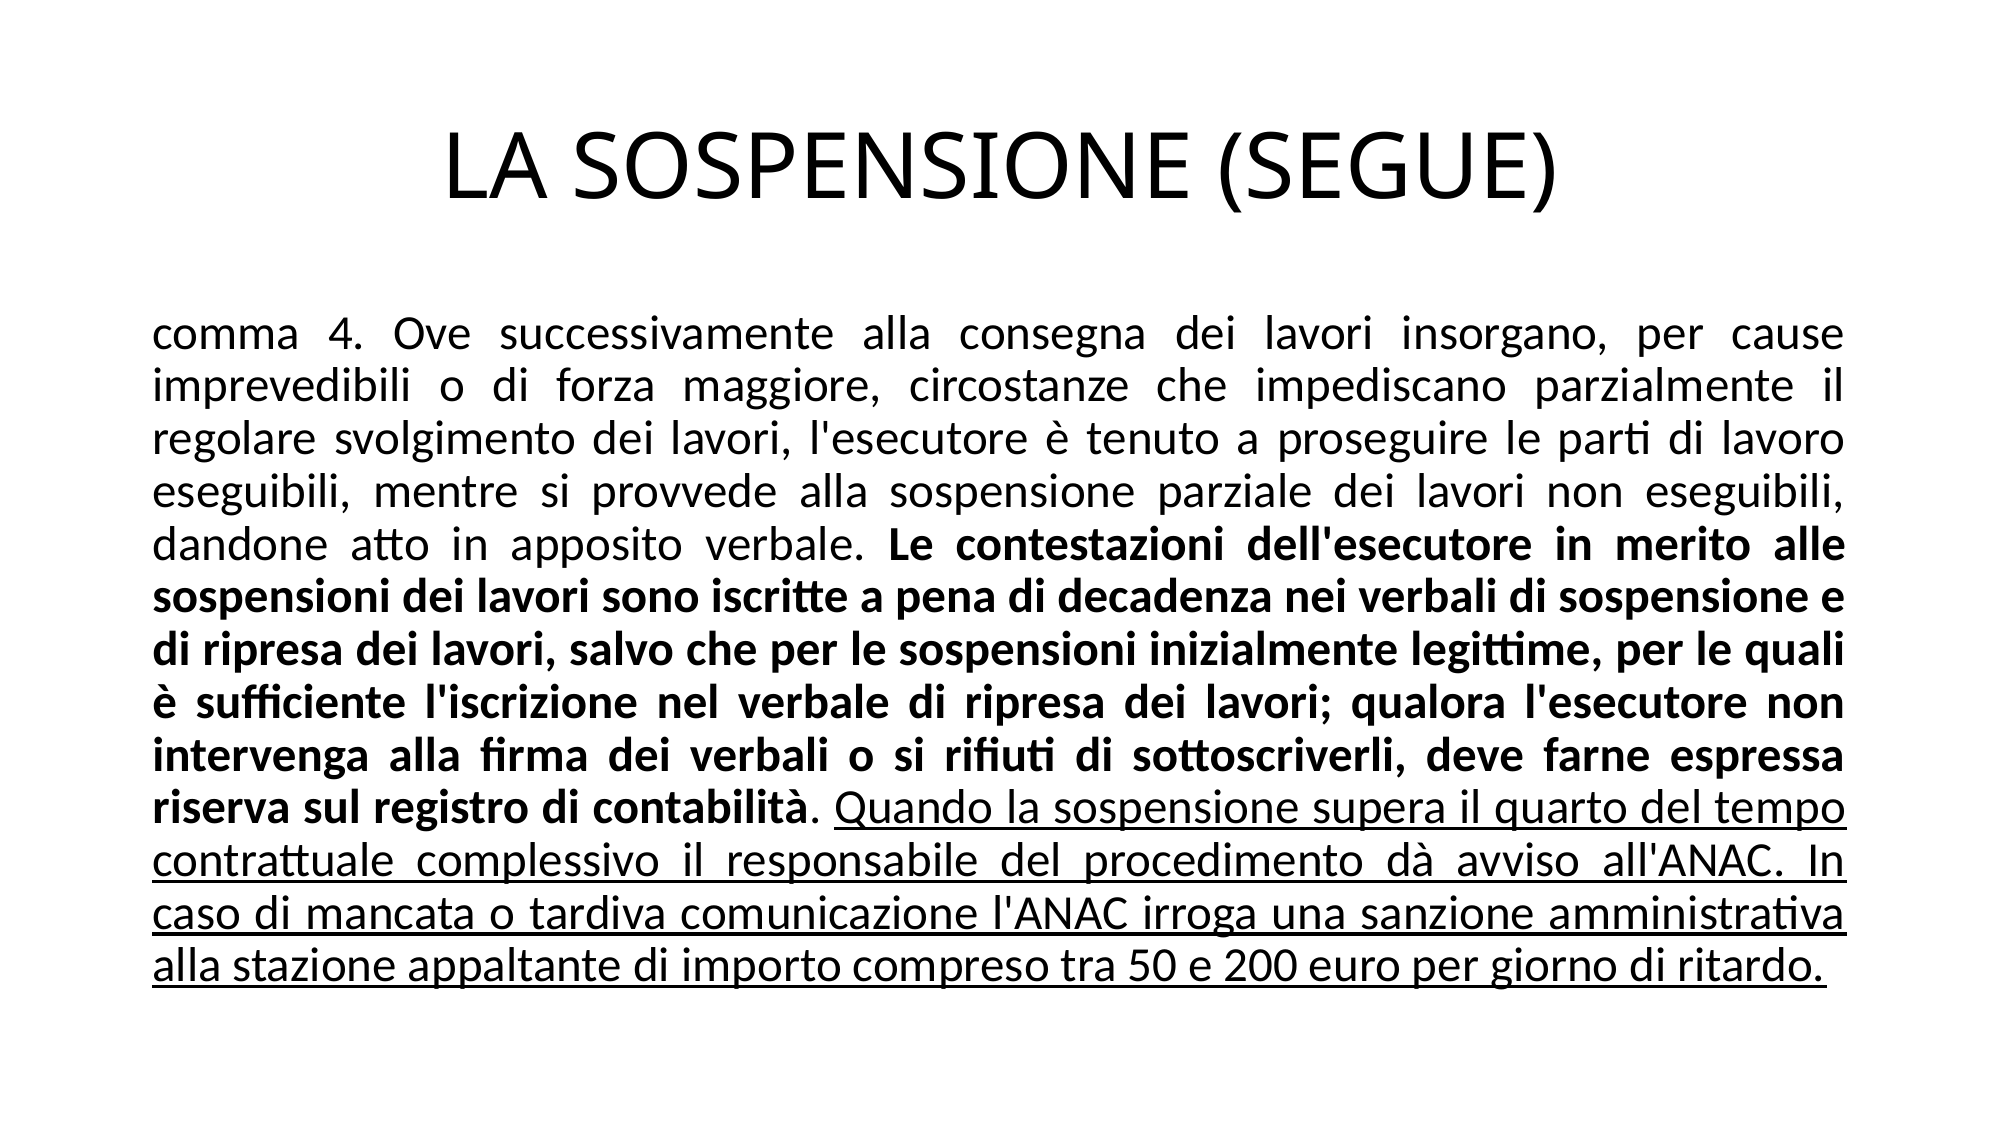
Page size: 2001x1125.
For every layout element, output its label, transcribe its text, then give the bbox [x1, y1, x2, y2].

title LA SOSPENSIONE (SEGUE) [137, 59, 1863, 278]
list comma 4. Ove successivamente alla consegna dei lavori insorgano, per cause imprevedibili o di forza maggiore, circostanze che impediscano parzialmente il regolare svolgimento dei lavori, l'esecutore è tenuto a proseguire le parti di lavoro eseguibili, mentre si provvede alla sospensione parziale dei lavori non eseguibili, dandone atto in apposito verbale. Le contestazioni dell'esecutore in merito alle sospensioni dei lavori sono iscritte a pena di decadenza nei verbali di sospensione e di ripresa dei lavori, salvo che per le sospensioni inizialmente legittime, per le quali è sufficiente l'iscrizione nel verbale di ripresa dei lavori; qualora l'esecutore non intervenga alla firma dei verbali o si rifiuti di sottoscriverli, deve farne espressa riserva sul registro di contabilità. Quando la sospensione supera il quarto del tempo contrattuale complessivo il responsabile del procedimento dà avviso all'ANAC. In caso di mancata o tardiva comunicazione l'ANAC irroga una sanzione amministrativa alla stazione appaltante di importo compreso tra 50 e 200 euro per giorno di ritardo. [137, 299, 1863, 1014]
